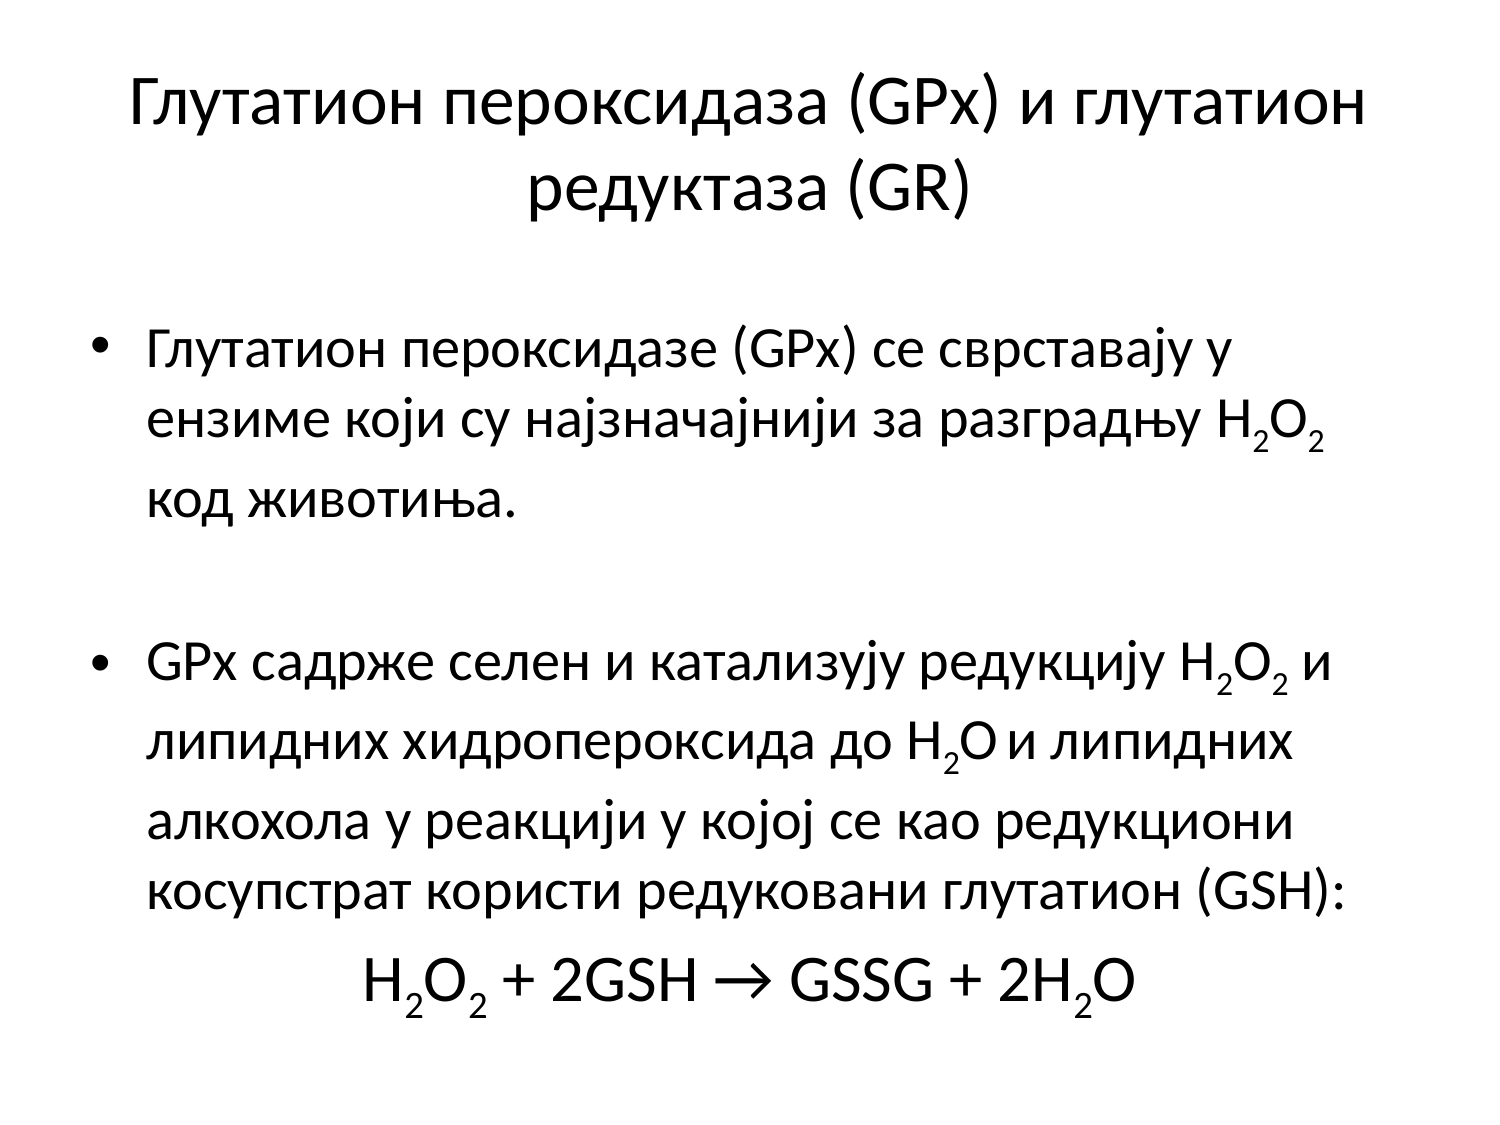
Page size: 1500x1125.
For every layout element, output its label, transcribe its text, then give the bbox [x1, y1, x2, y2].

title Глутатион пероксидаза (GPx) и глутатион редуктаза (GR) [75, 45, 1425, 233]
list Глутатион пероксидазе (GPx) се сврставају у ензиме који су најзначајнији за разградњу H2O2 код животиња. GPx садрже селен и катализују редукцију H2O2 и липидних хидропероксида до H2O и липидних алкохола у реакцији у којој се као редукциони косупстрат користи редуковани глутатион (GSH): H2O2 + 2GSH → GSSG + 2H2O [75, 233, 1425, 1094]
